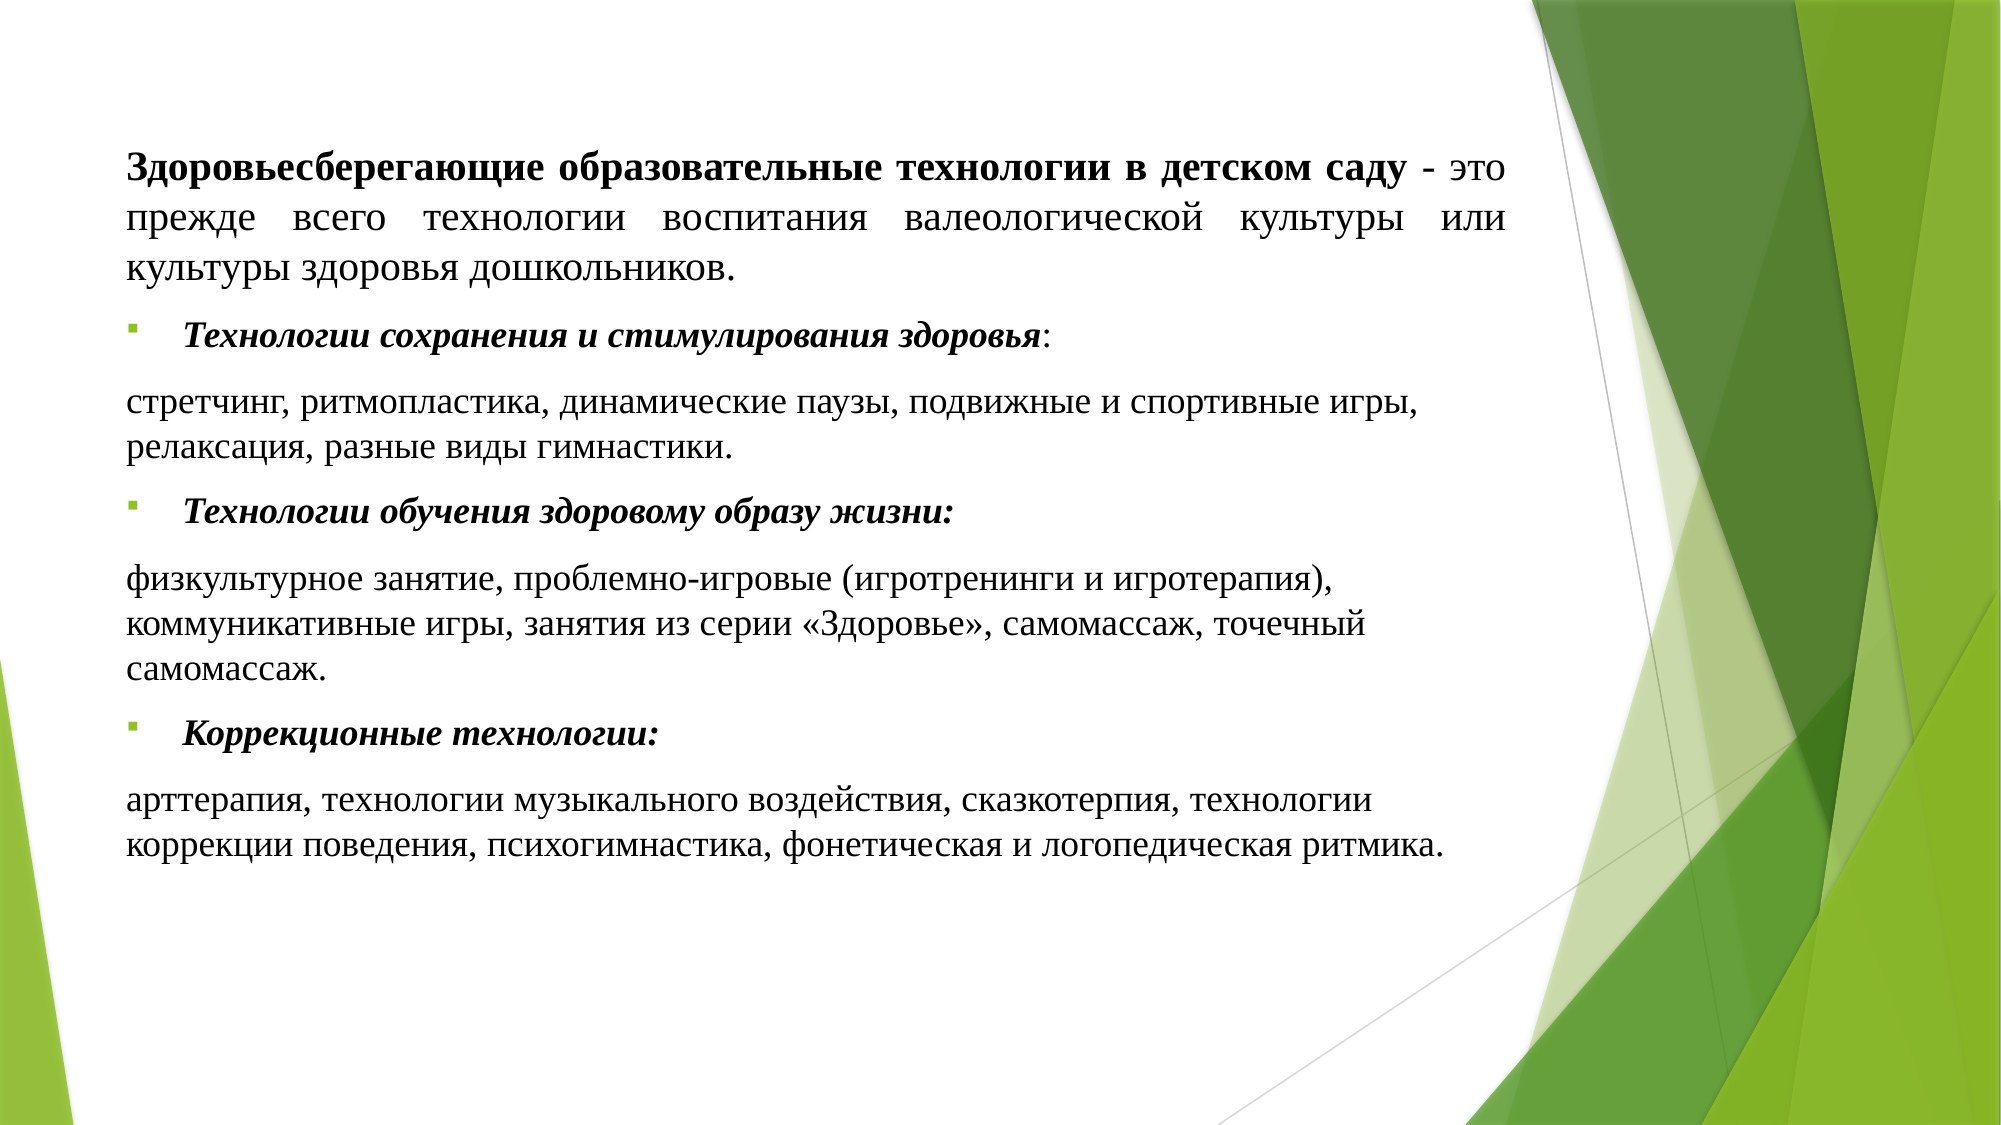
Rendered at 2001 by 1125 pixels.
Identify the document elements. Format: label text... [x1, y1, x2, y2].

list Здоровьесберегающие образовательные технологии в детском саду - это прежде всего технологии воспитания валеологической культуры или культуры здоровья дошкольников. Технологии сохранения и стимулирования здоровья: стретчинг, ритмопластика, динамические паузы, подвижные и спортивные игры, релаксация, разные виды гимнастики. Технологии обучения здоровому образу жизни: физкультурное занятие, проблемно-игровые (игротренинги и игротерапия), коммуникативные игры, занятия из серии «Здоровье», самомассаж, точечный самомассаж. Коррекционные технологии: арттерапия, технологии музыкального воздействия, сказкотерпия, технологии коррекции поведения, психогимнастика, фонетическая и логопедическая ритмика. [111, 131, 1522, 992]
